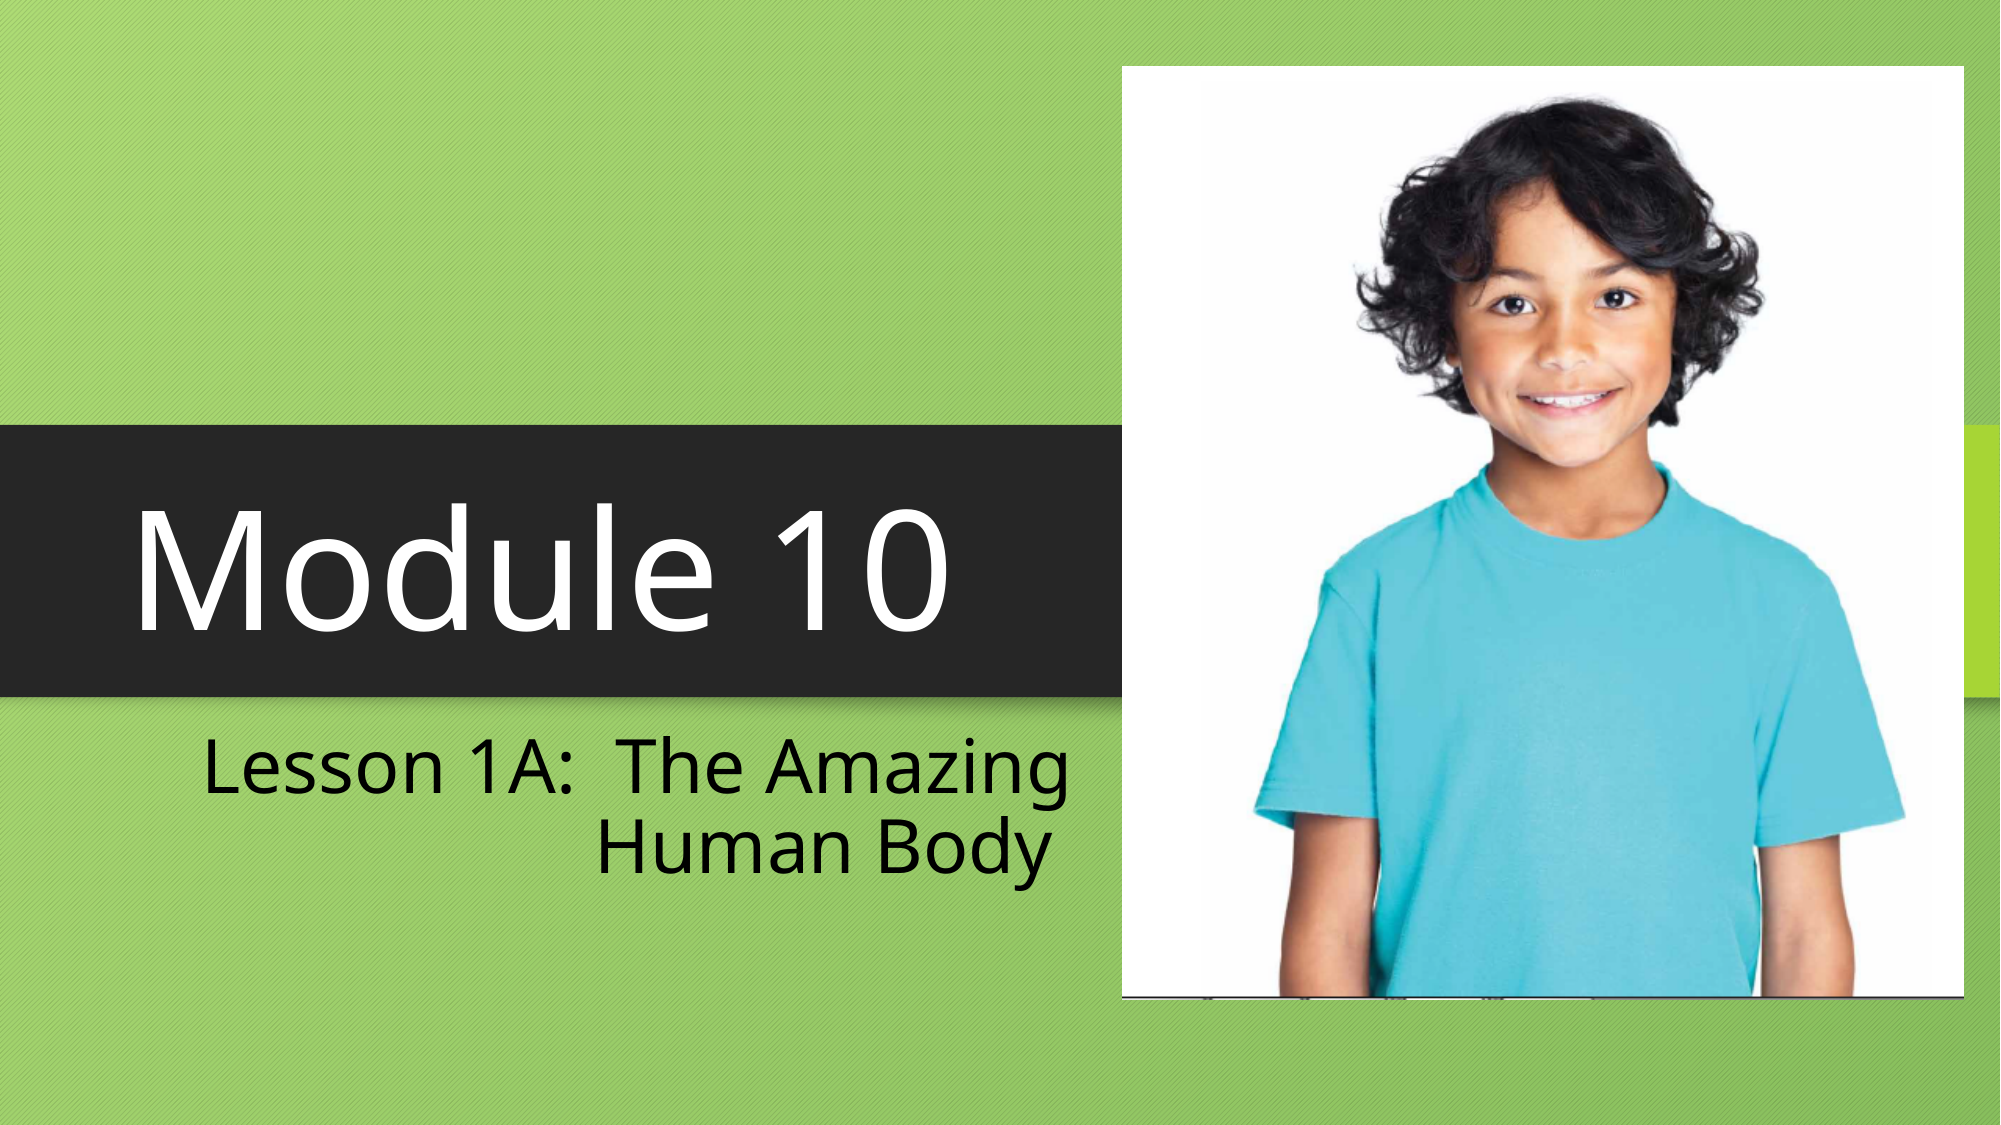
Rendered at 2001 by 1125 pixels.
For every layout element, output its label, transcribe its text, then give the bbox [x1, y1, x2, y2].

title Module 10 [111, 448, 1122, 674]
picture [0, 66, 2000, 1000]
subtitle Lesson 1A: The Amazing Human Body [84, 720, 1088, 1036]
